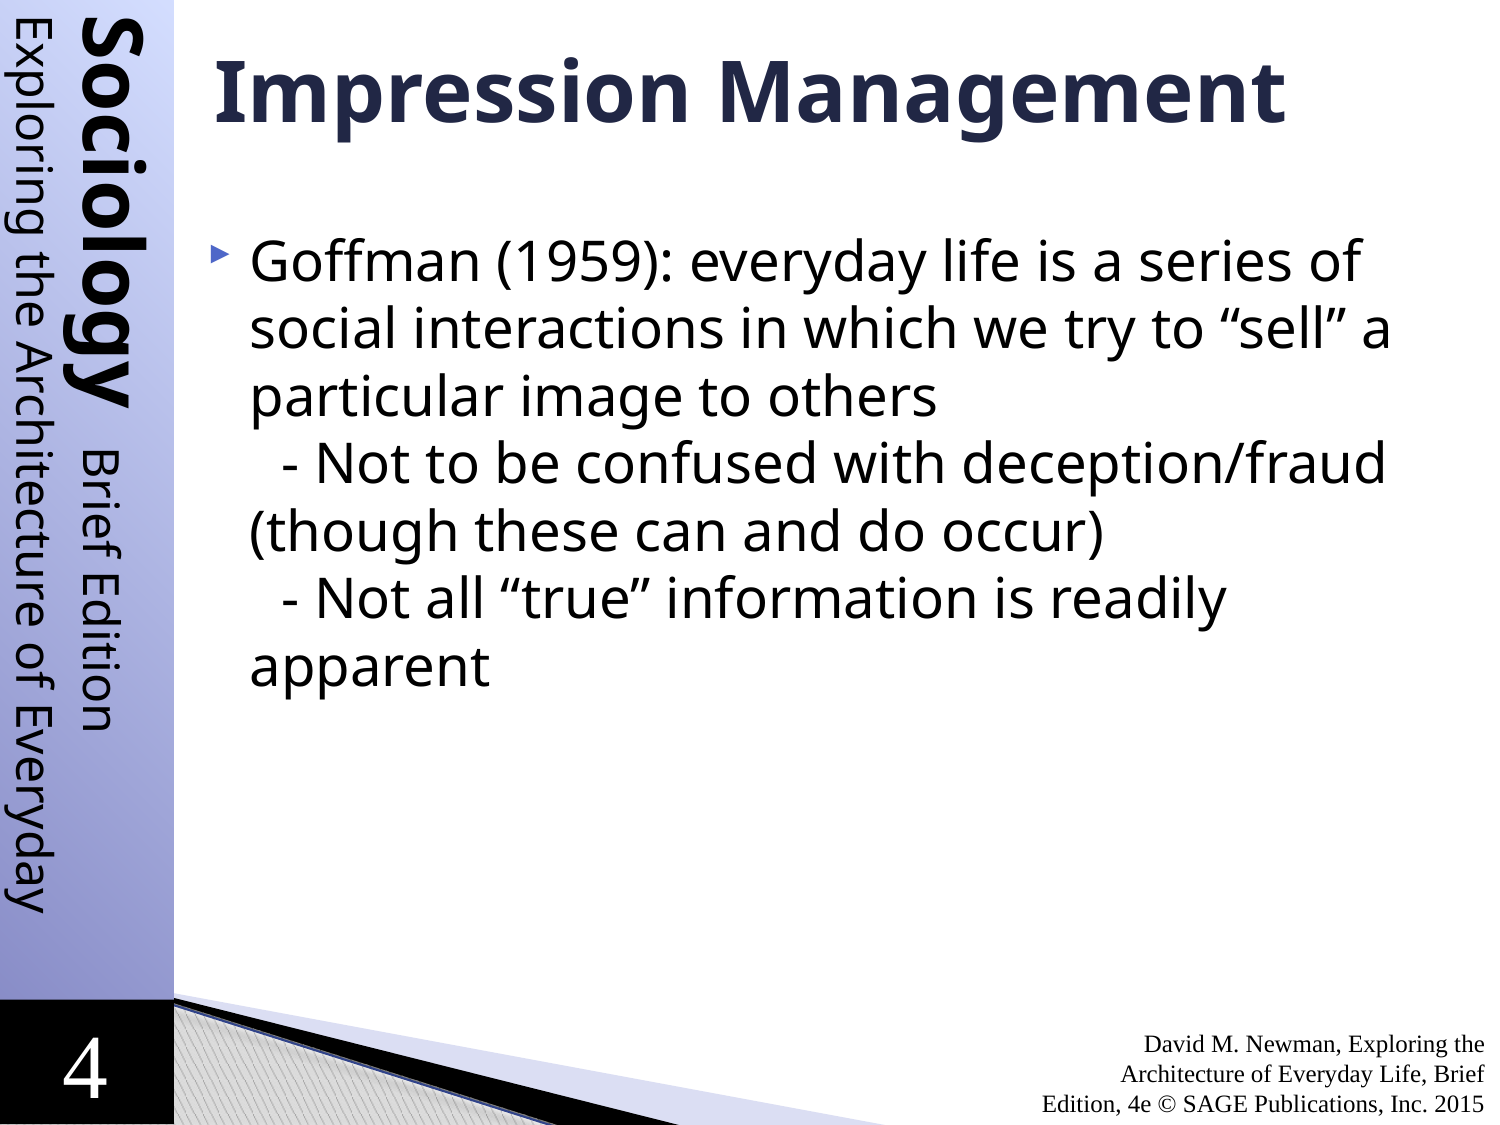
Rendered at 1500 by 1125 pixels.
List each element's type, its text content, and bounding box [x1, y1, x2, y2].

title Impression Management [200, 0, 1500, 183]
footer David M. Newman, Exploring the Architecture of Everyday Life, Brief Edition, 4e © SAGE Publications, Inc. 2015 [1025, 1065, 1500, 1125]
list Goffman (1959): everyday life is a series of social interactions in which we try to “sell” a particular image to others - Not to be confused with deception/fraud (though these can and do occur) - Not all “true” information is readily apparent [174, 149, 1425, 893]
picture [174, 1003, 558, 1125]
